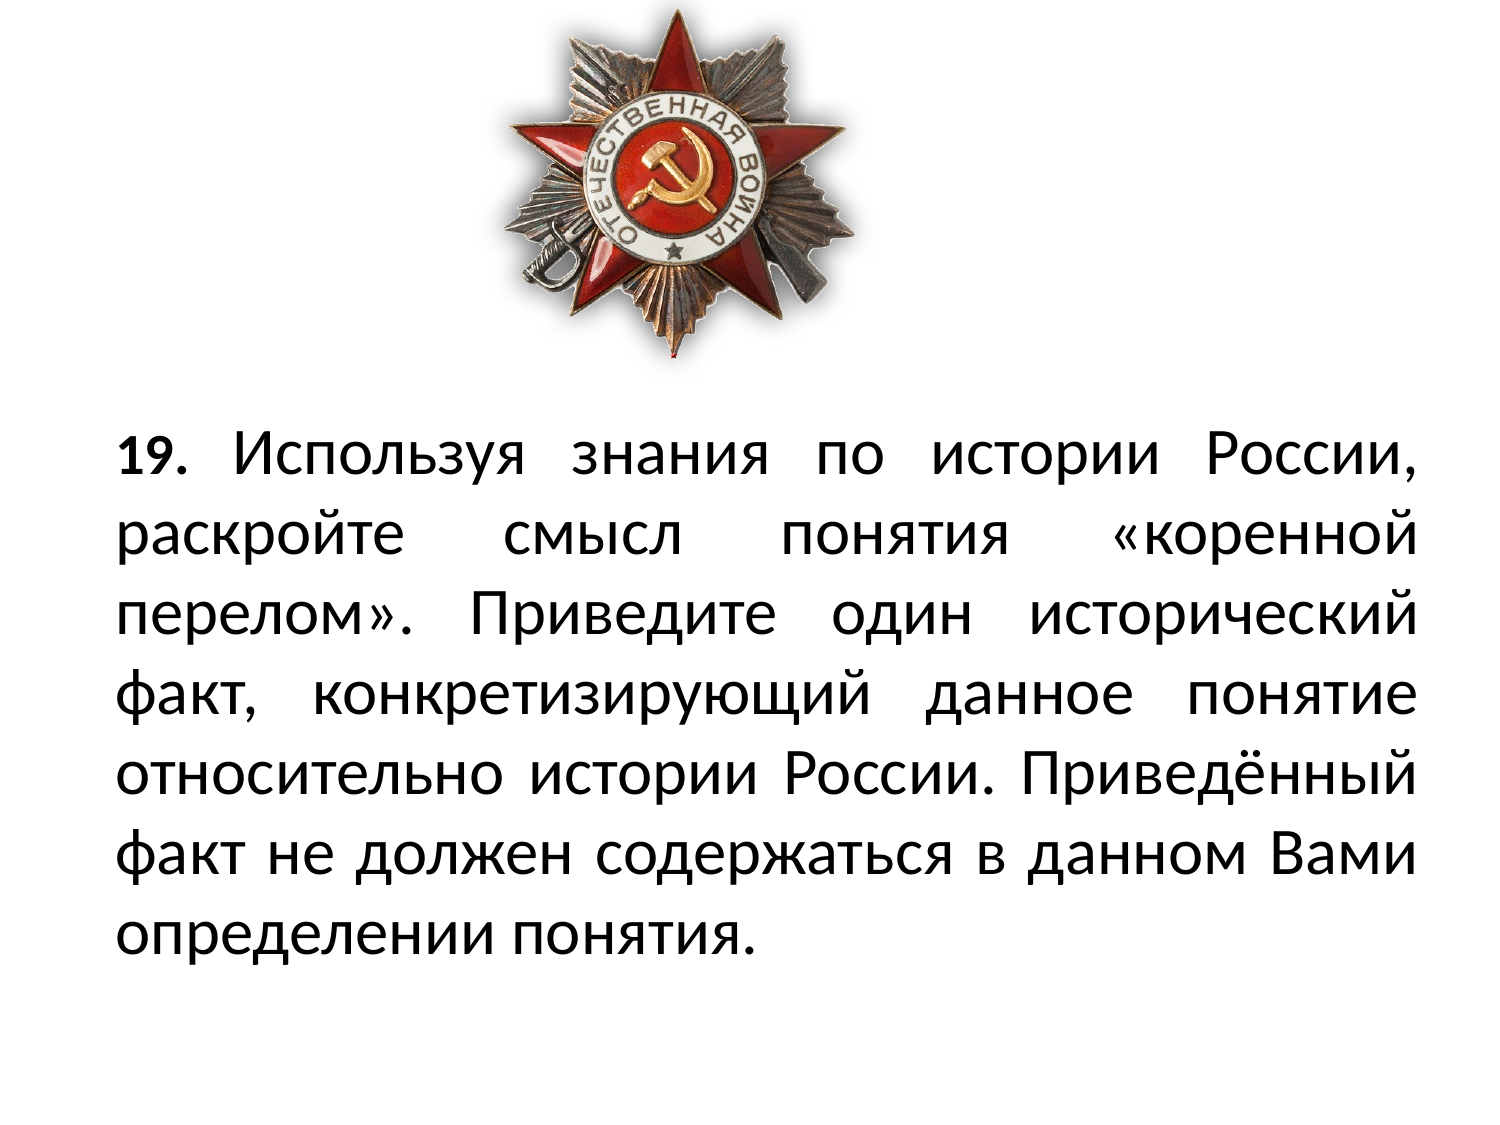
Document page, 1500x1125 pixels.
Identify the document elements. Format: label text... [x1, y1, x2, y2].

picture [489, 0, 869, 376]
text_box 19. Используя знания по истории России, раскройте смысл понятия «коренной перелом». Приведите один исторический факт, конкретизирующий данное понятие относительно истории России. Приведённый факт не должен содержаться в данном Вами определении понятия. [100, 400, 1436, 976]
